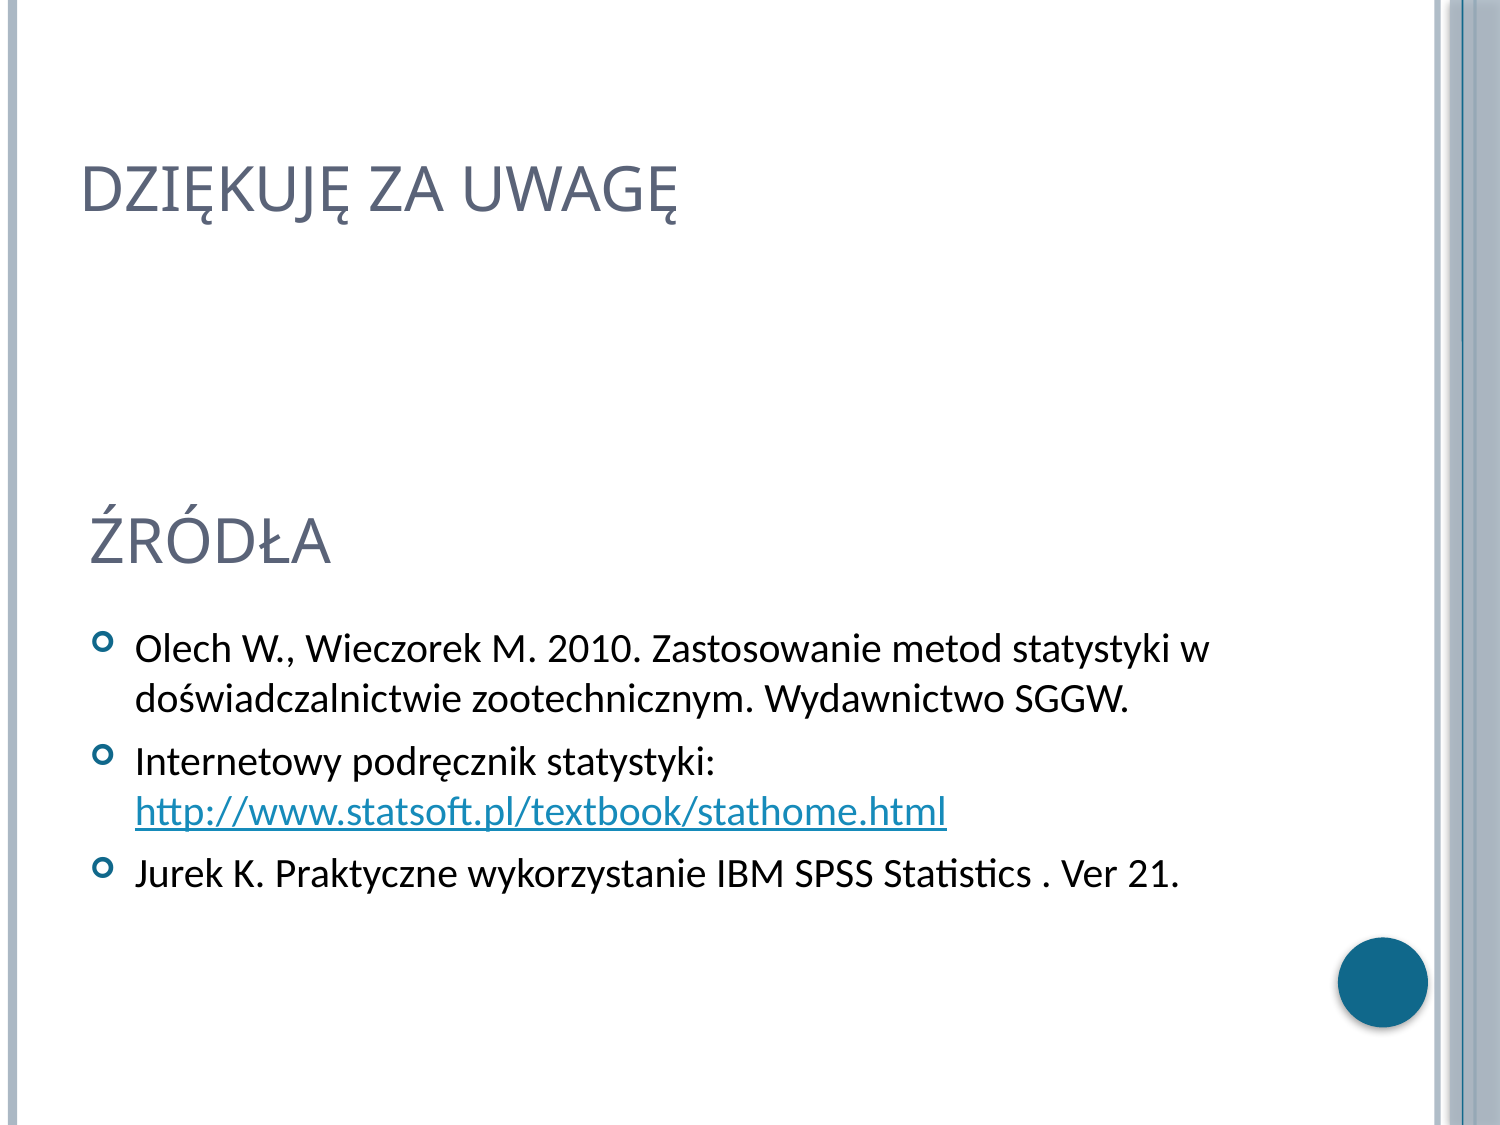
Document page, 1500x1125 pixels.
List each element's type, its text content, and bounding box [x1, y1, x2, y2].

list Olech W., Wieczorek M. 2010. Zastosowanie metod statystyki w doświadczalnictwie zootechnicznym. Wydawnictwo SGGW. Internetowy podręcznik statystyki: http://www.statsoft.pl/textbook/stathome.html Jurek K. Praktyczne wykorzystanie IBM SPSS Statistics . Ver 21. [75, 613, 1300, 1125]
text_box Dziękuję za uwagę [64, 101, 1290, 232]
title Źródła [75, 396, 1300, 584]
